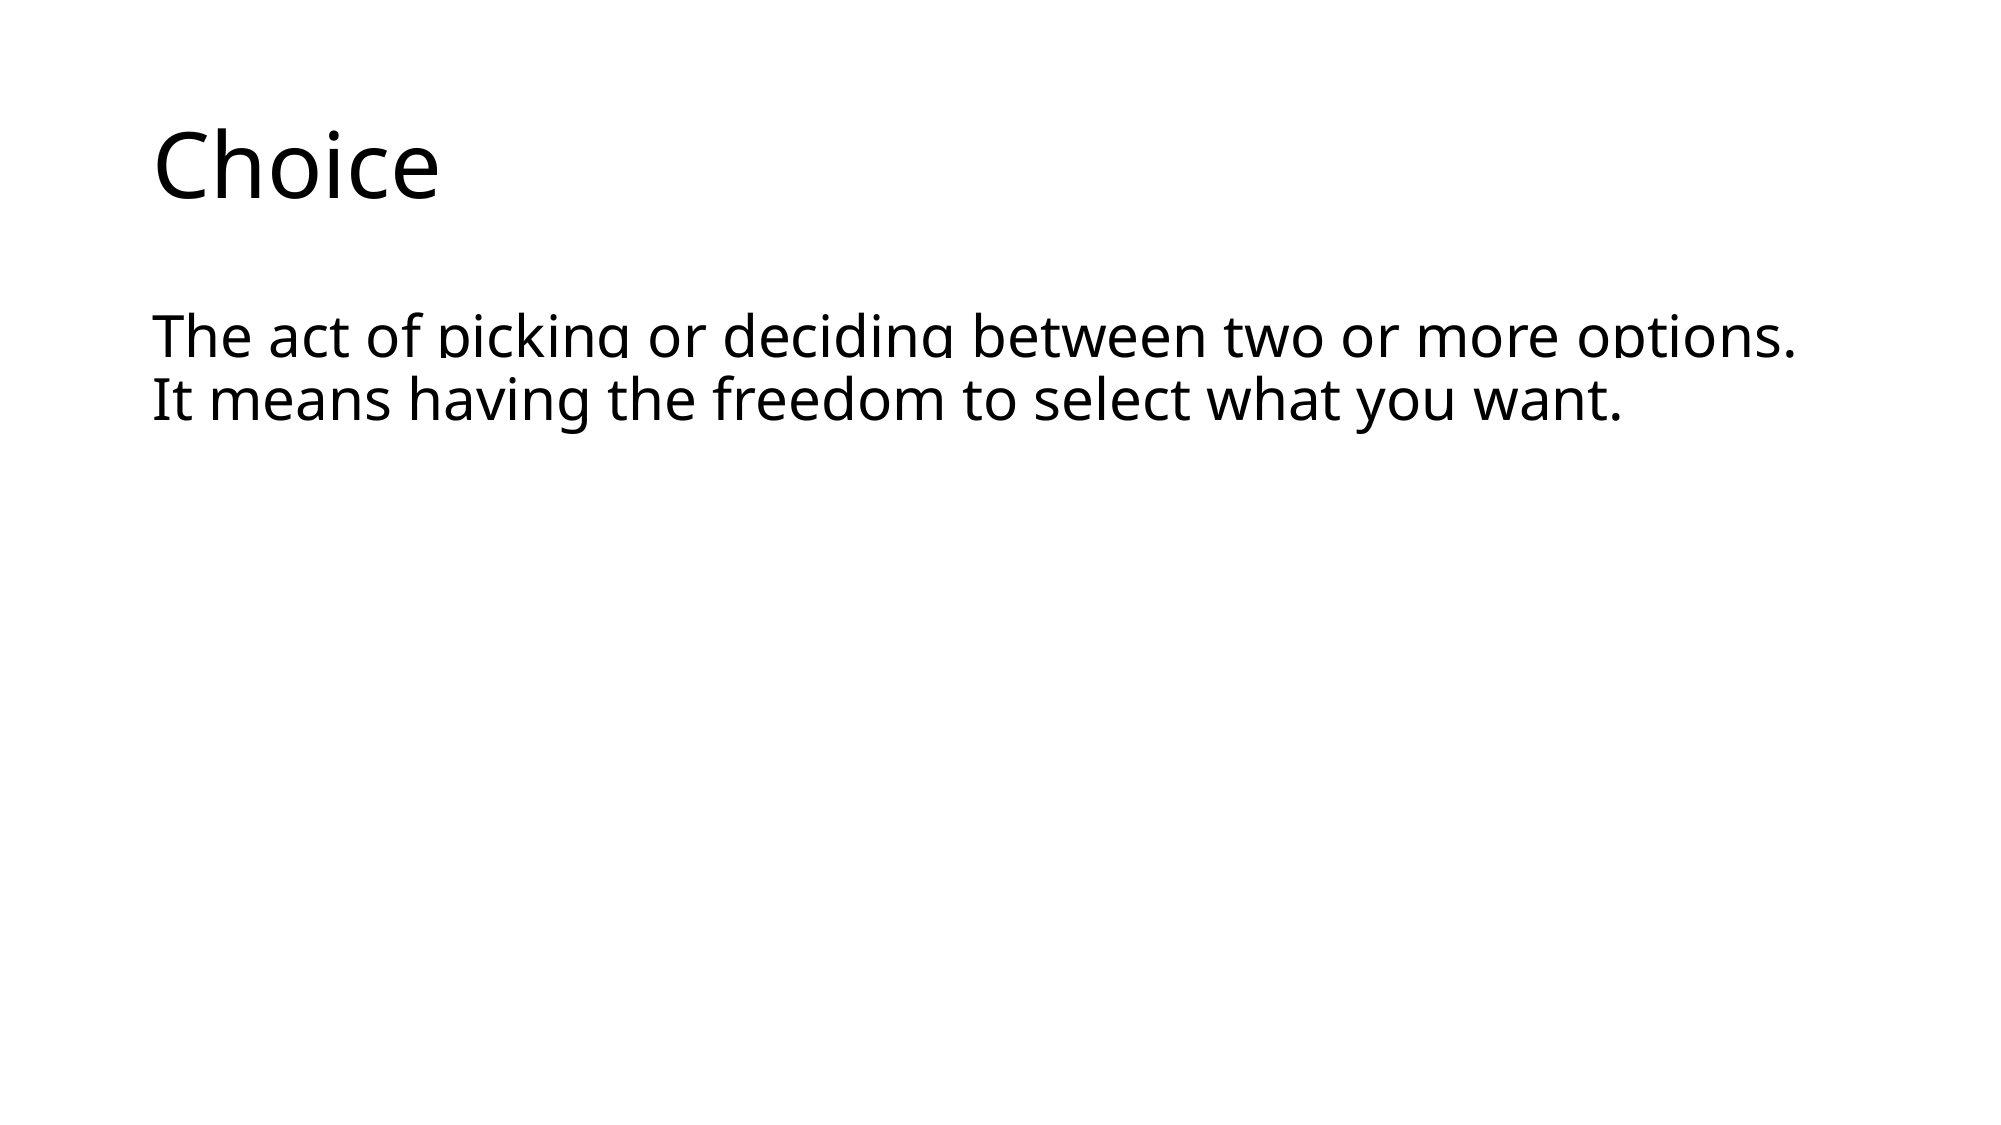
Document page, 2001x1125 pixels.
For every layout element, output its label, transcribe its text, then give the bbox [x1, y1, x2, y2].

list The act of picking or deciding between two or more options. It means having the freedom to select what you want. [137, 299, 1863, 1014]
title Choice [137, 59, 1863, 278]
